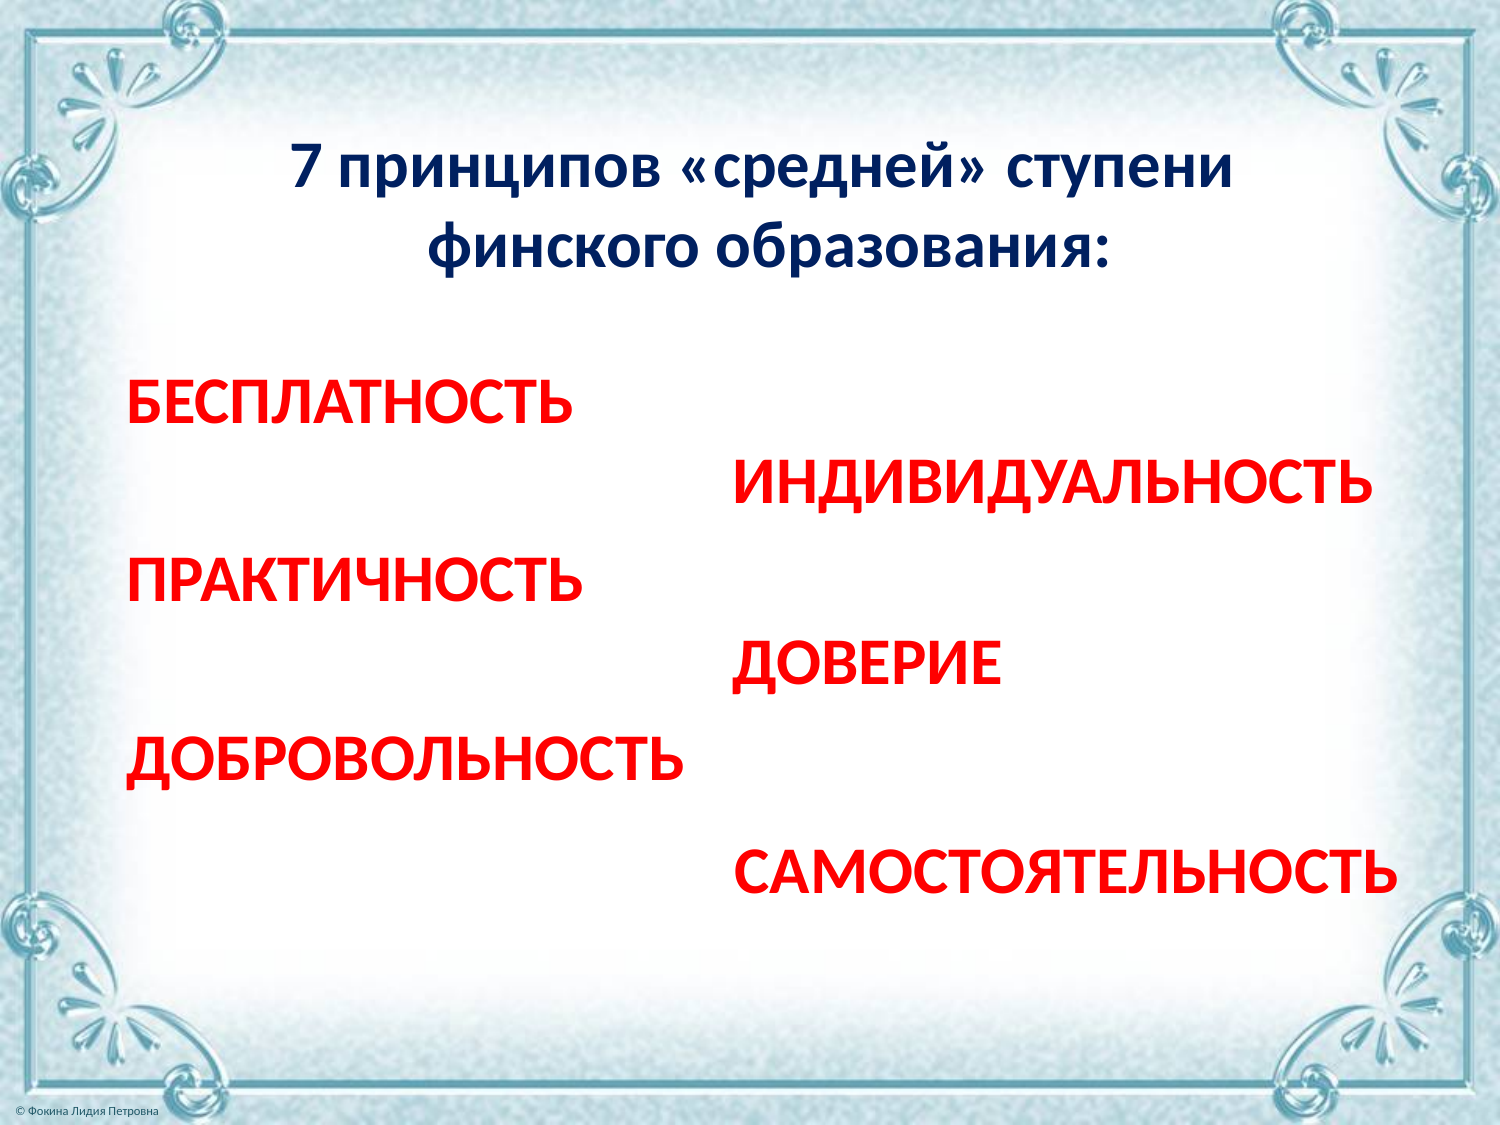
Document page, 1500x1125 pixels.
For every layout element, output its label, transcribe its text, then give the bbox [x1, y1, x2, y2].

text_box ИНДИВИДУАЛЬНОСТЬ [717, 429, 1392, 525]
text_box БЕСПЛАТНОСТЬ [111, 349, 608, 445]
text_box САМОСТОЯТЕЛЬНОСТЬ [719, 819, 1448, 915]
text_box 7 принципов «средней» ступени финского образования: [102, 113, 1438, 289]
text_box ДОВЕРИЕ [717, 610, 1214, 706]
text_box ПРАКТИЧНОСТЬ [111, 527, 608, 623]
picture [0, 0, 1500, 1125]
text_box ДОБРОВОЛЬНОСТЬ [111, 706, 718, 802]
